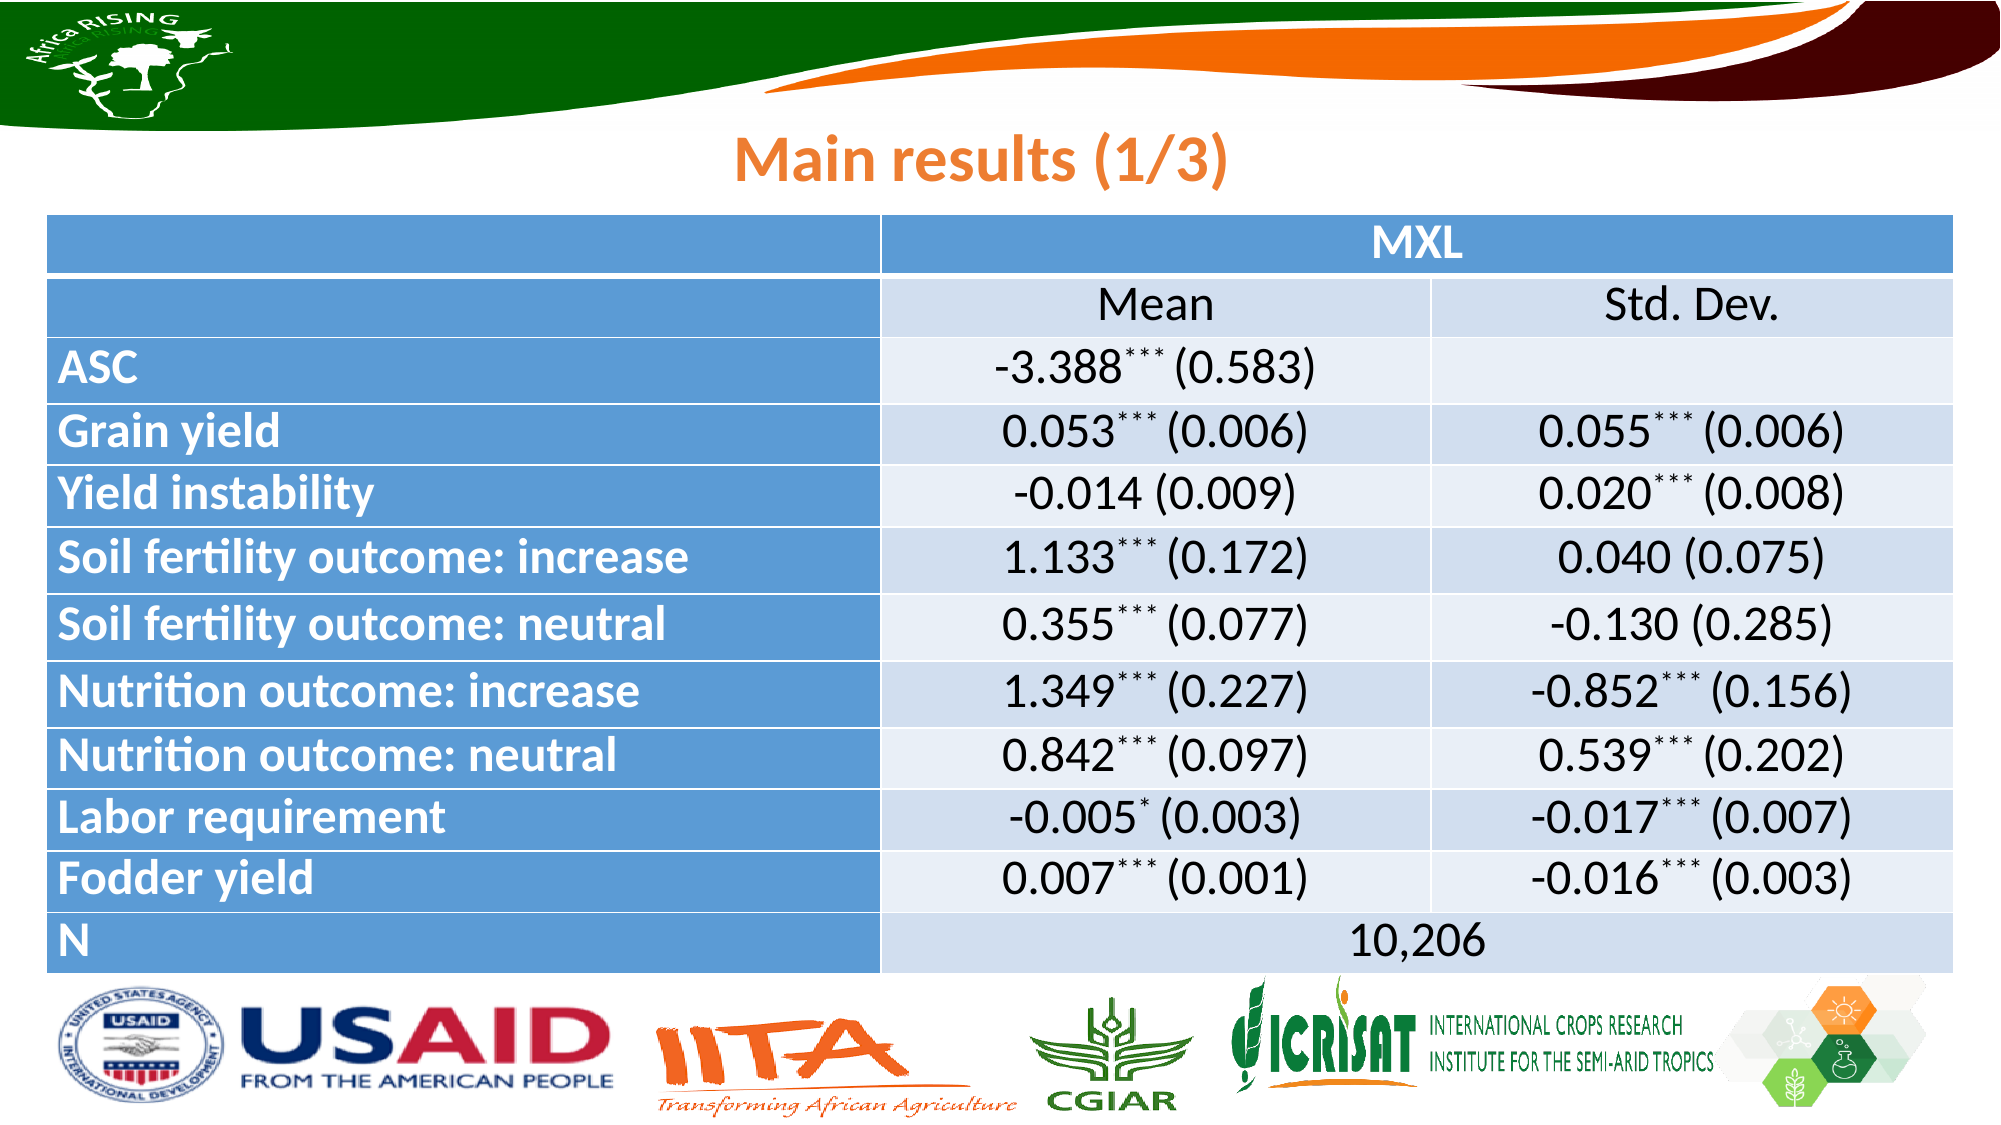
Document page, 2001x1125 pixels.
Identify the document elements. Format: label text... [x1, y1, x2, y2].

table_cell -0.017*** (0.007) [1432, 790, 1953, 850]
table_cell [47, 279, 880, 337]
table_cell 0.007*** (0.001) [882, 852, 1430, 912]
table_cell 0.020*** (0.008) [1432, 466, 1953, 526]
table_cell Labor requirement [47, 790, 880, 850]
table_cell ASC [47, 338, 880, 403]
table_header [47, 215, 880, 273]
table_cell 0.053*** (0.006) [882, 405, 1430, 464]
table_cell Fodder yield [47, 852, 880, 912]
table_cell 0.842*** (0.097) [882, 729, 1430, 788]
picture [0, 0, 2000, 131]
table_cell Mean [882, 279, 1430, 337]
table_cell -0.005* (0.003) [882, 790, 1430, 850]
table_cell -0.852*** (0.156) [1432, 662, 1953, 727]
text_box Main results (1/3) [78, 131, 1886, 202]
table_cell N [47, 913, 880, 973]
table_cell Nutrition outcome: neutral [47, 729, 880, 788]
table_cell 1.133*** (0.172) [882, 528, 1430, 593]
table_cell Std. Dev. [1432, 279, 1953, 337]
table_cell -0.014 (0.009) [882, 466, 1430, 526]
table_cell 1.349*** (0.227) [882, 662, 1430, 727]
table_header MXL [882, 215, 1953, 273]
table_cell Yield instability [47, 466, 880, 526]
table_cell 0.055*** (0.006) [1432, 405, 1953, 464]
picture [656, 997, 1194, 1121]
table_cell 0.040 (0.075) [1432, 528, 1953, 593]
picture [1229, 962, 1926, 1107]
picture [46, 983, 625, 1107]
table_cell Nutrition outcome: increase [47, 662, 880, 727]
table_cell -3.388*** (0.583) [882, 338, 1430, 403]
table_cell 0.539*** (0.202) [1432, 729, 1953, 788]
table_cell -0.016*** (0.003) [1432, 852, 1953, 912]
table_cell [1432, 338, 1953, 403]
table_cell 10,206 [882, 913, 1953, 973]
table_cell 0.355*** (0.077) [882, 595, 1430, 660]
table_cell Soil fertility outcome: neutral [47, 595, 880, 660]
table_cell Grain yield [47, 405, 880, 464]
table_cell -0.130 (0.285) [1432, 595, 1953, 660]
table_cell Soil fertility outcome: increase [47, 528, 880, 593]
